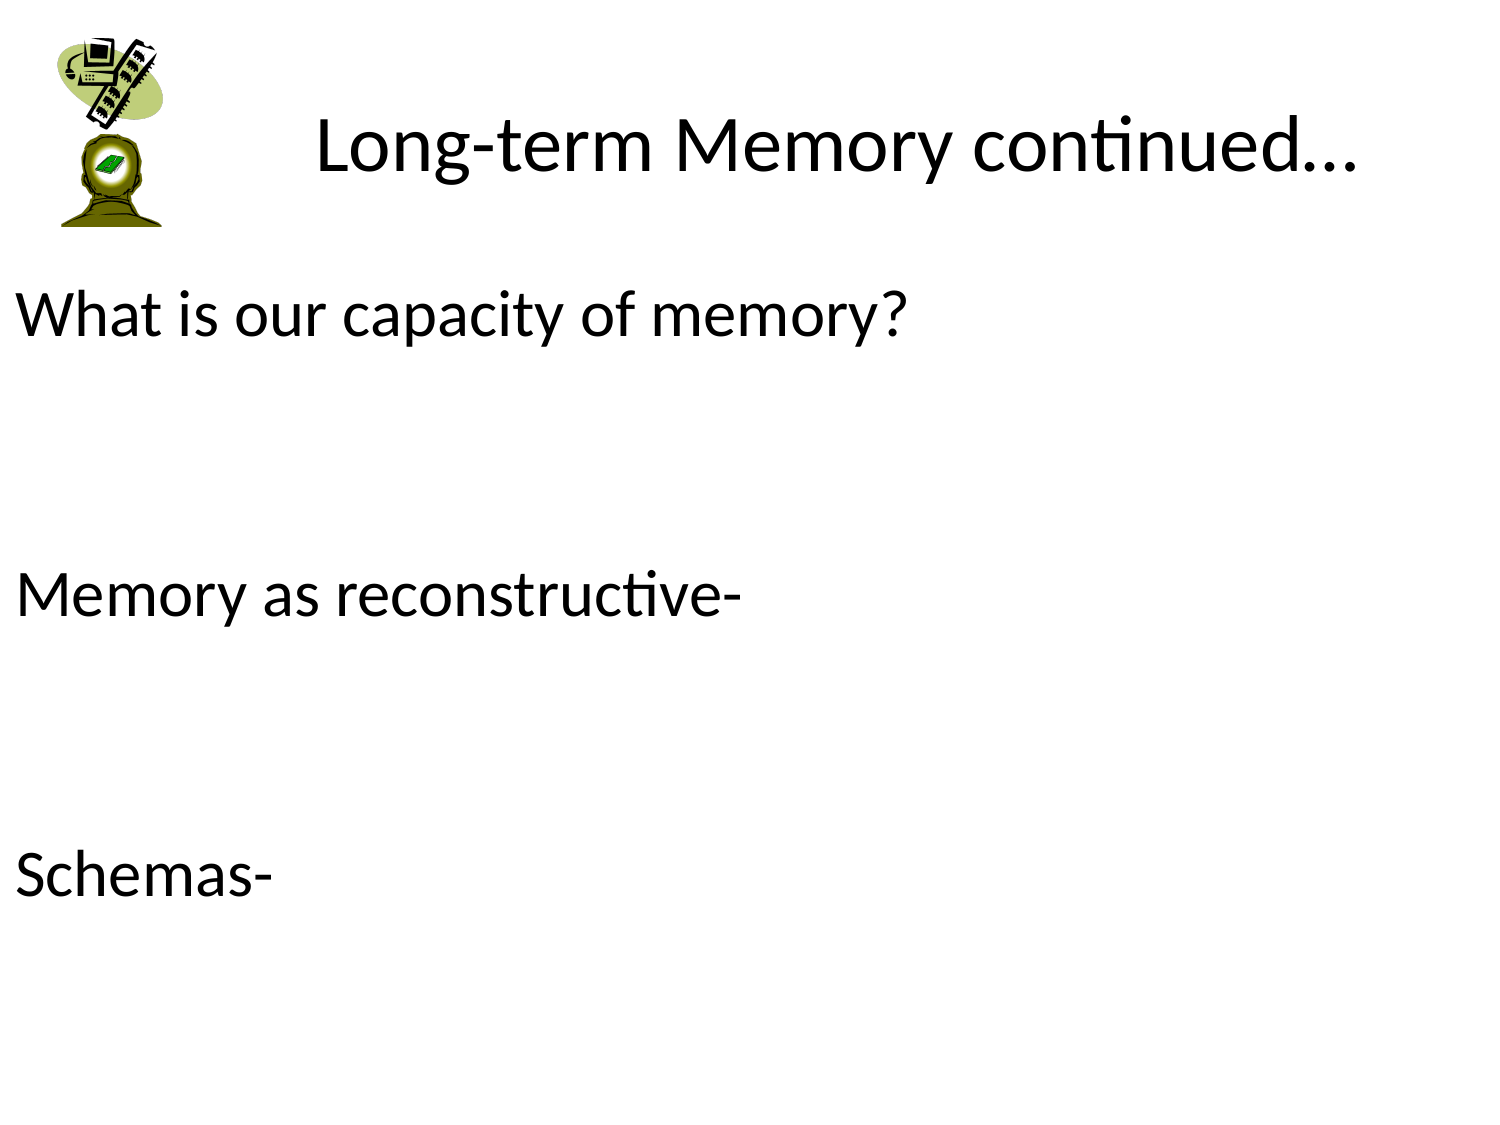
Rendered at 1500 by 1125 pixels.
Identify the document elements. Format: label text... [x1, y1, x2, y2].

title Long-term Memory continued… [249, 45, 1425, 233]
picture [49, 37, 169, 227]
list What is our capacity of memory? Memory as reconstructive- Schemas- [0, 262, 1500, 1125]
